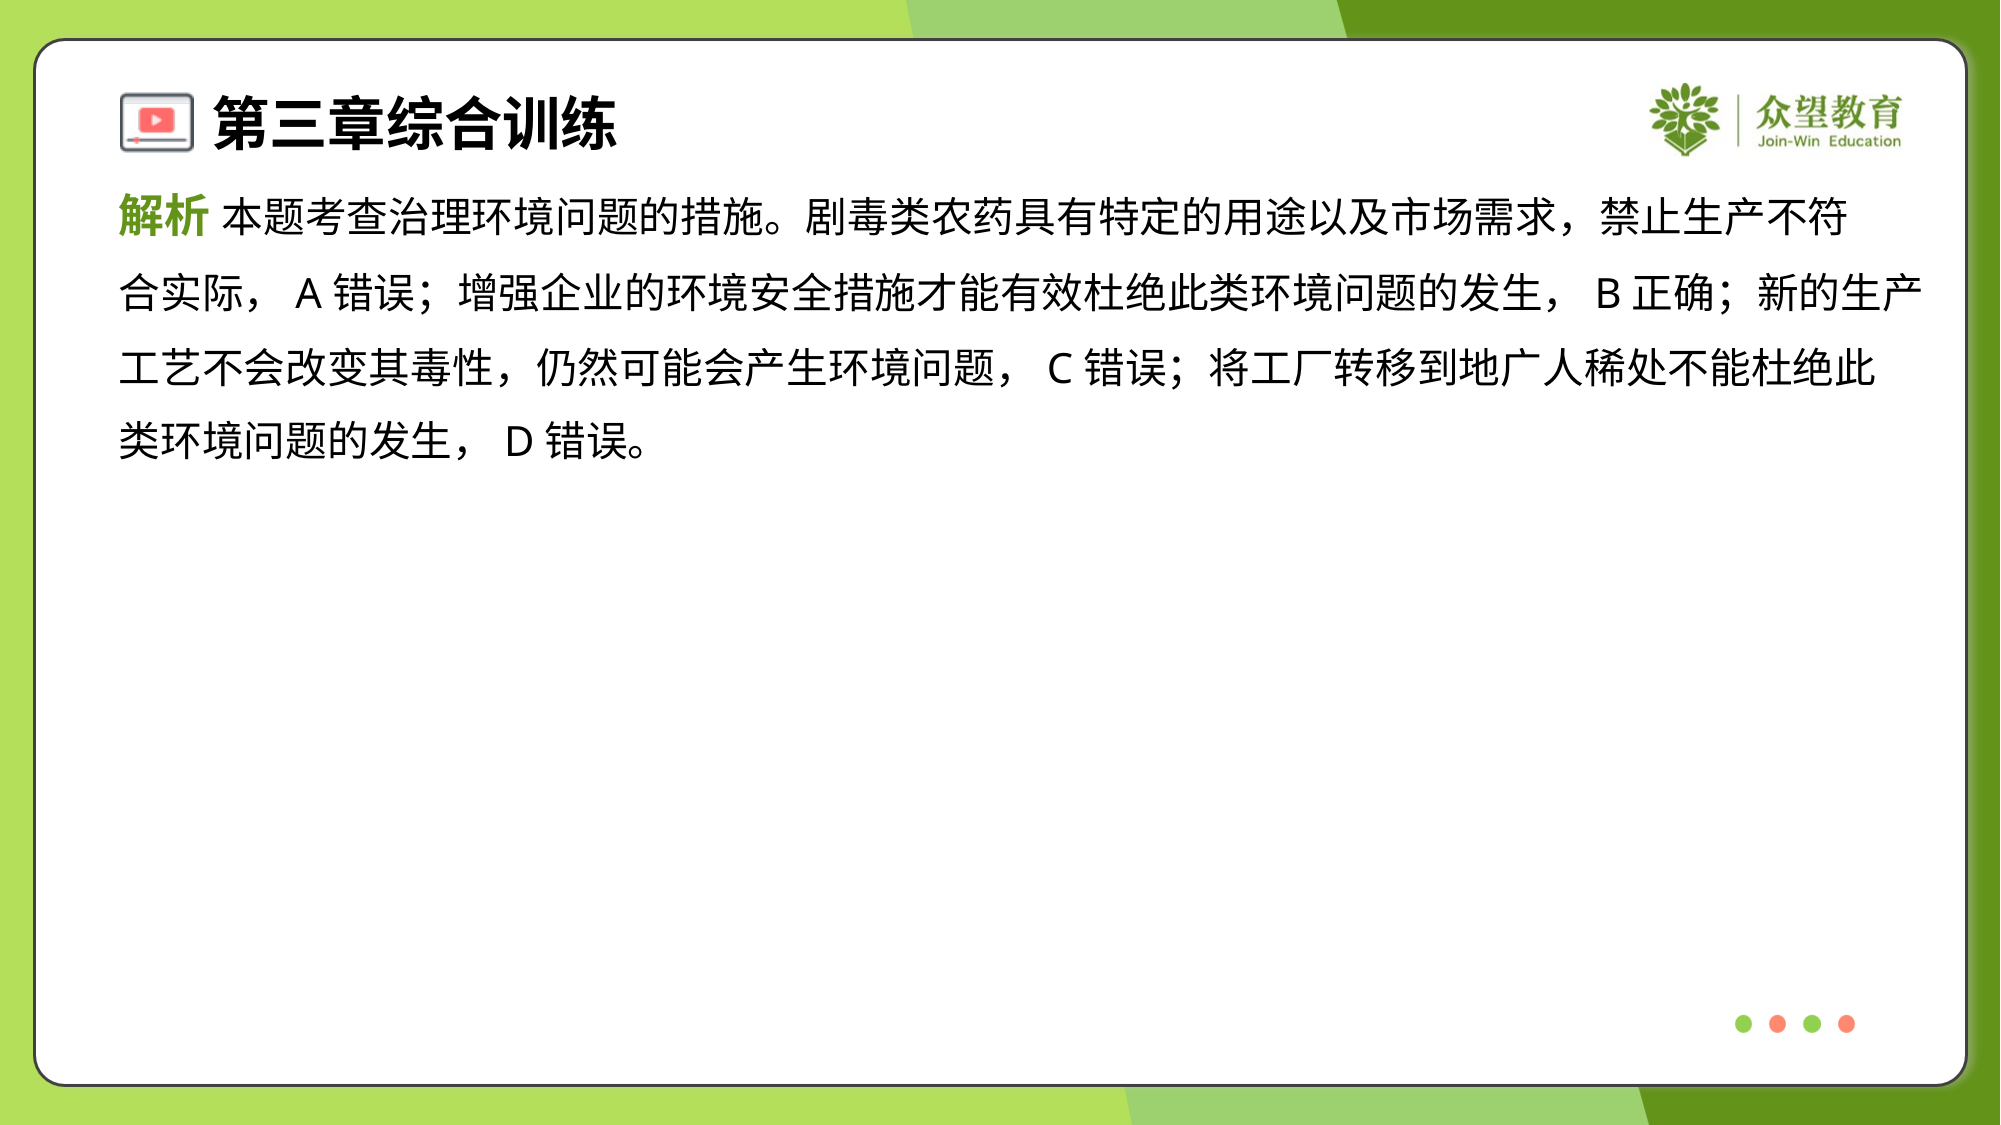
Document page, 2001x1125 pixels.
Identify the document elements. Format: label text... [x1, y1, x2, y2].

text_box 解析 本题考查治理环境问题的措施。剧毒类农药具有特定的用途以及市场需求，禁止生产不符 合实际，A错误；增强企业的环境安全措施才能有效杜绝此类环境问题的发生，B正确；新的生产 工艺不会改变其毒性，仍然可能会产生环境问题，C错误；将工厂转移到地广人稀处不能杜绝此 类环境问题的发生，D错误。 [118, 164, 1883, 458]
picture [0, 0, 2000, 1125]
